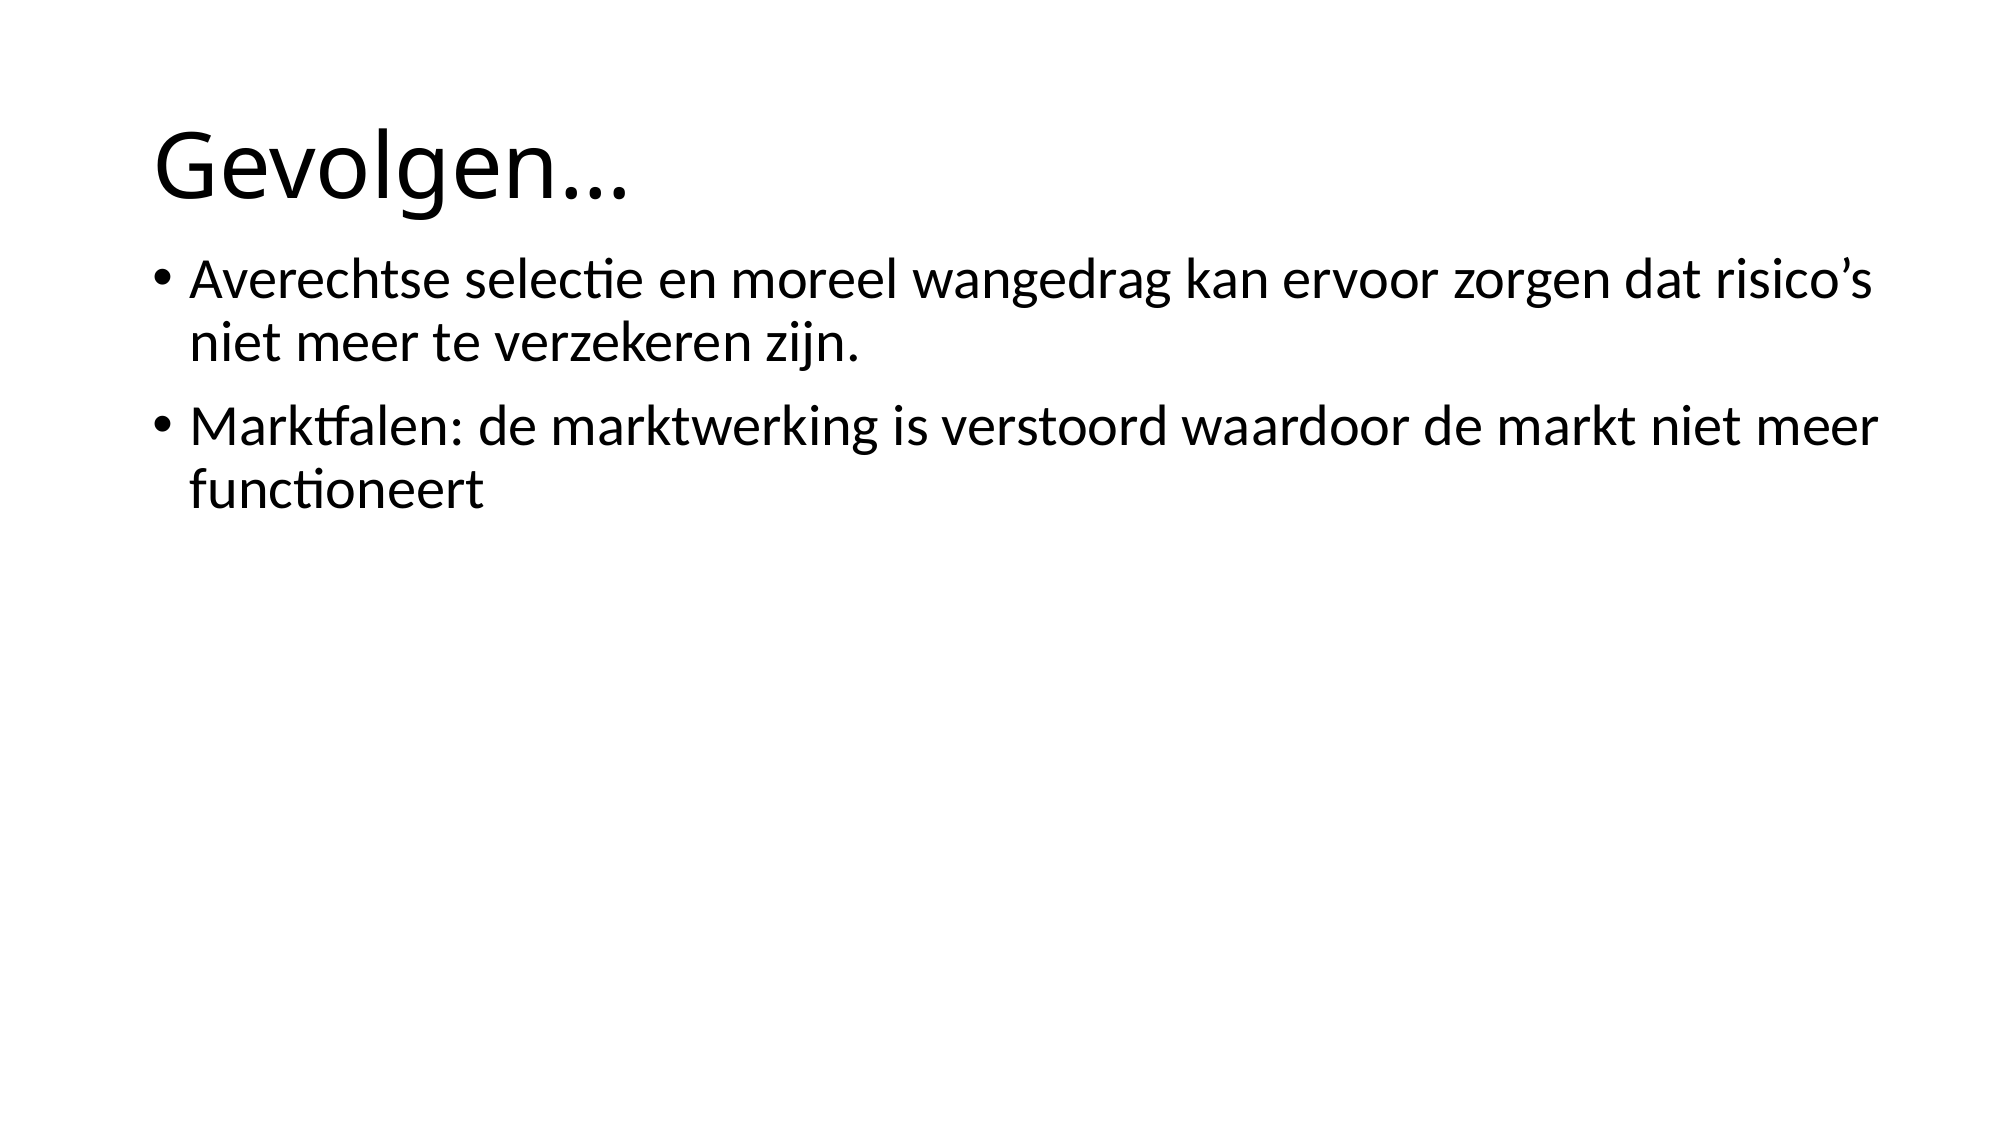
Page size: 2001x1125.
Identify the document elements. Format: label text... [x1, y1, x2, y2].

list Averechtse selectie en moreel wangedrag kan ervoor zorgen dat risico’s niet meer te verzekeren zijn. Marktfalen: de marktwerking is verstoord waardoor de markt niet meer functioneert [137, 241, 1924, 1090]
title Gevolgen… [137, 59, 1863, 241]
